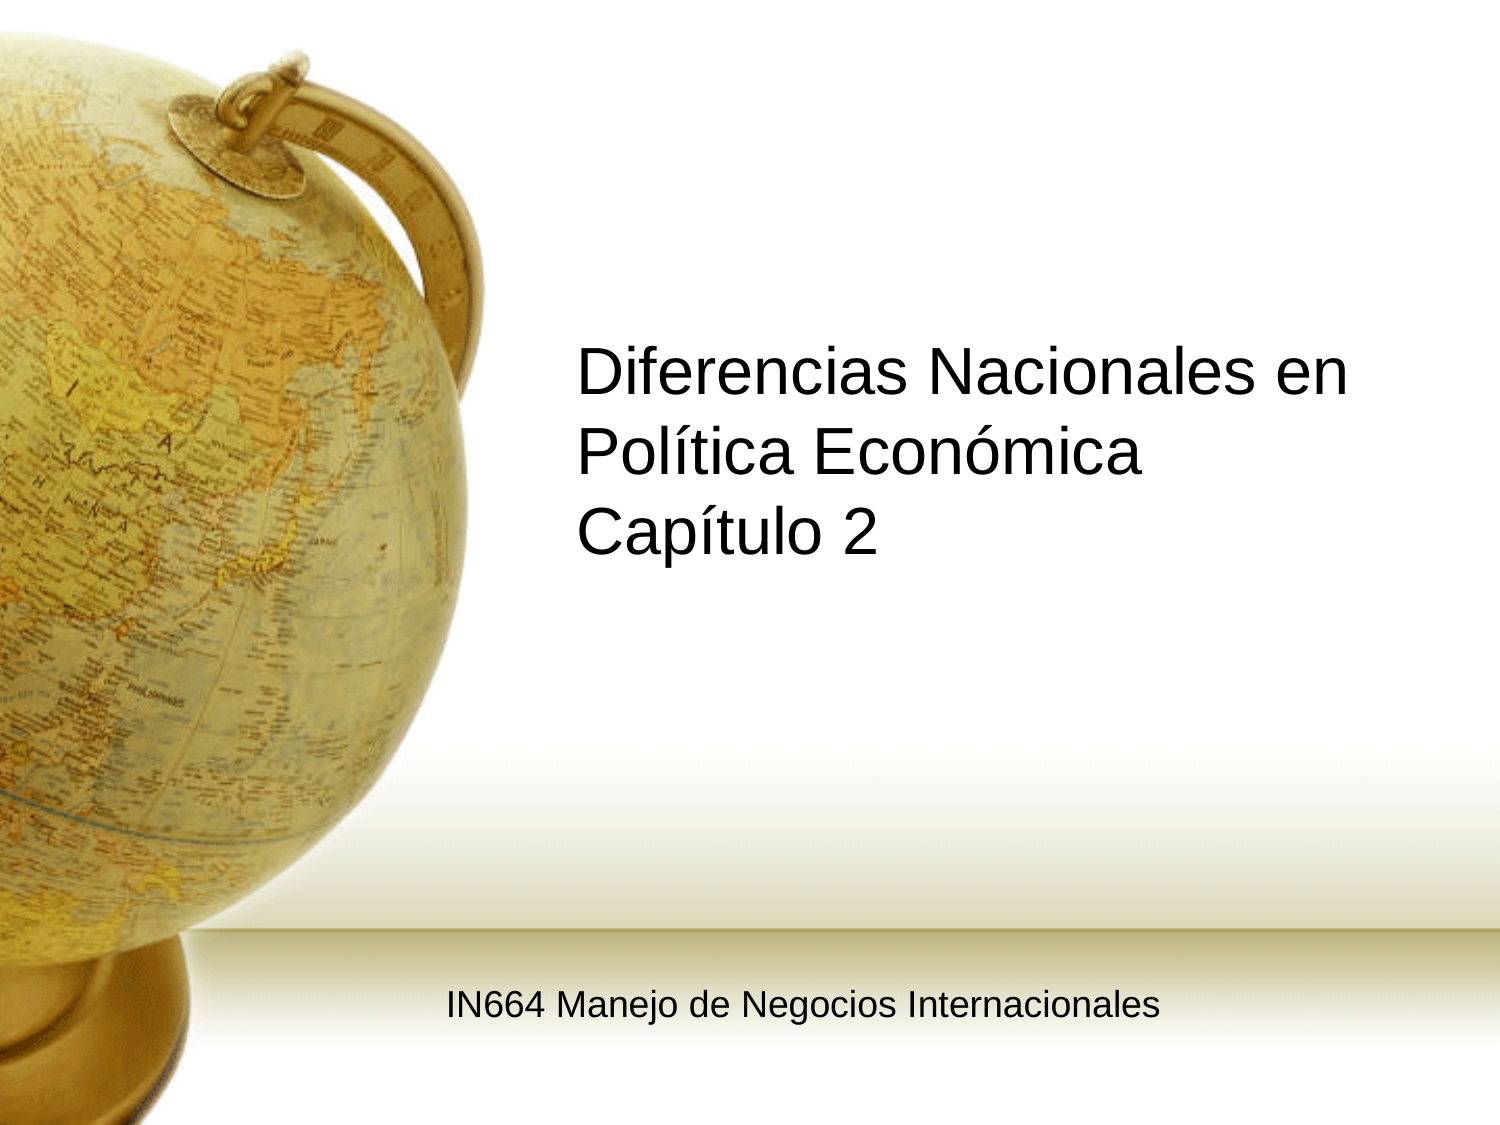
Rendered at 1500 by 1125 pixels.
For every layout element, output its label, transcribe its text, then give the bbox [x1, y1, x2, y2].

subtitle IN664 Manejo de Negocios Internacionales [430, 972, 1243, 1055]
picture [0, 0, 1500, 1125]
title Diferencias Nacionales en Política Económica Capítulo 2 [560, 187, 1384, 576]
